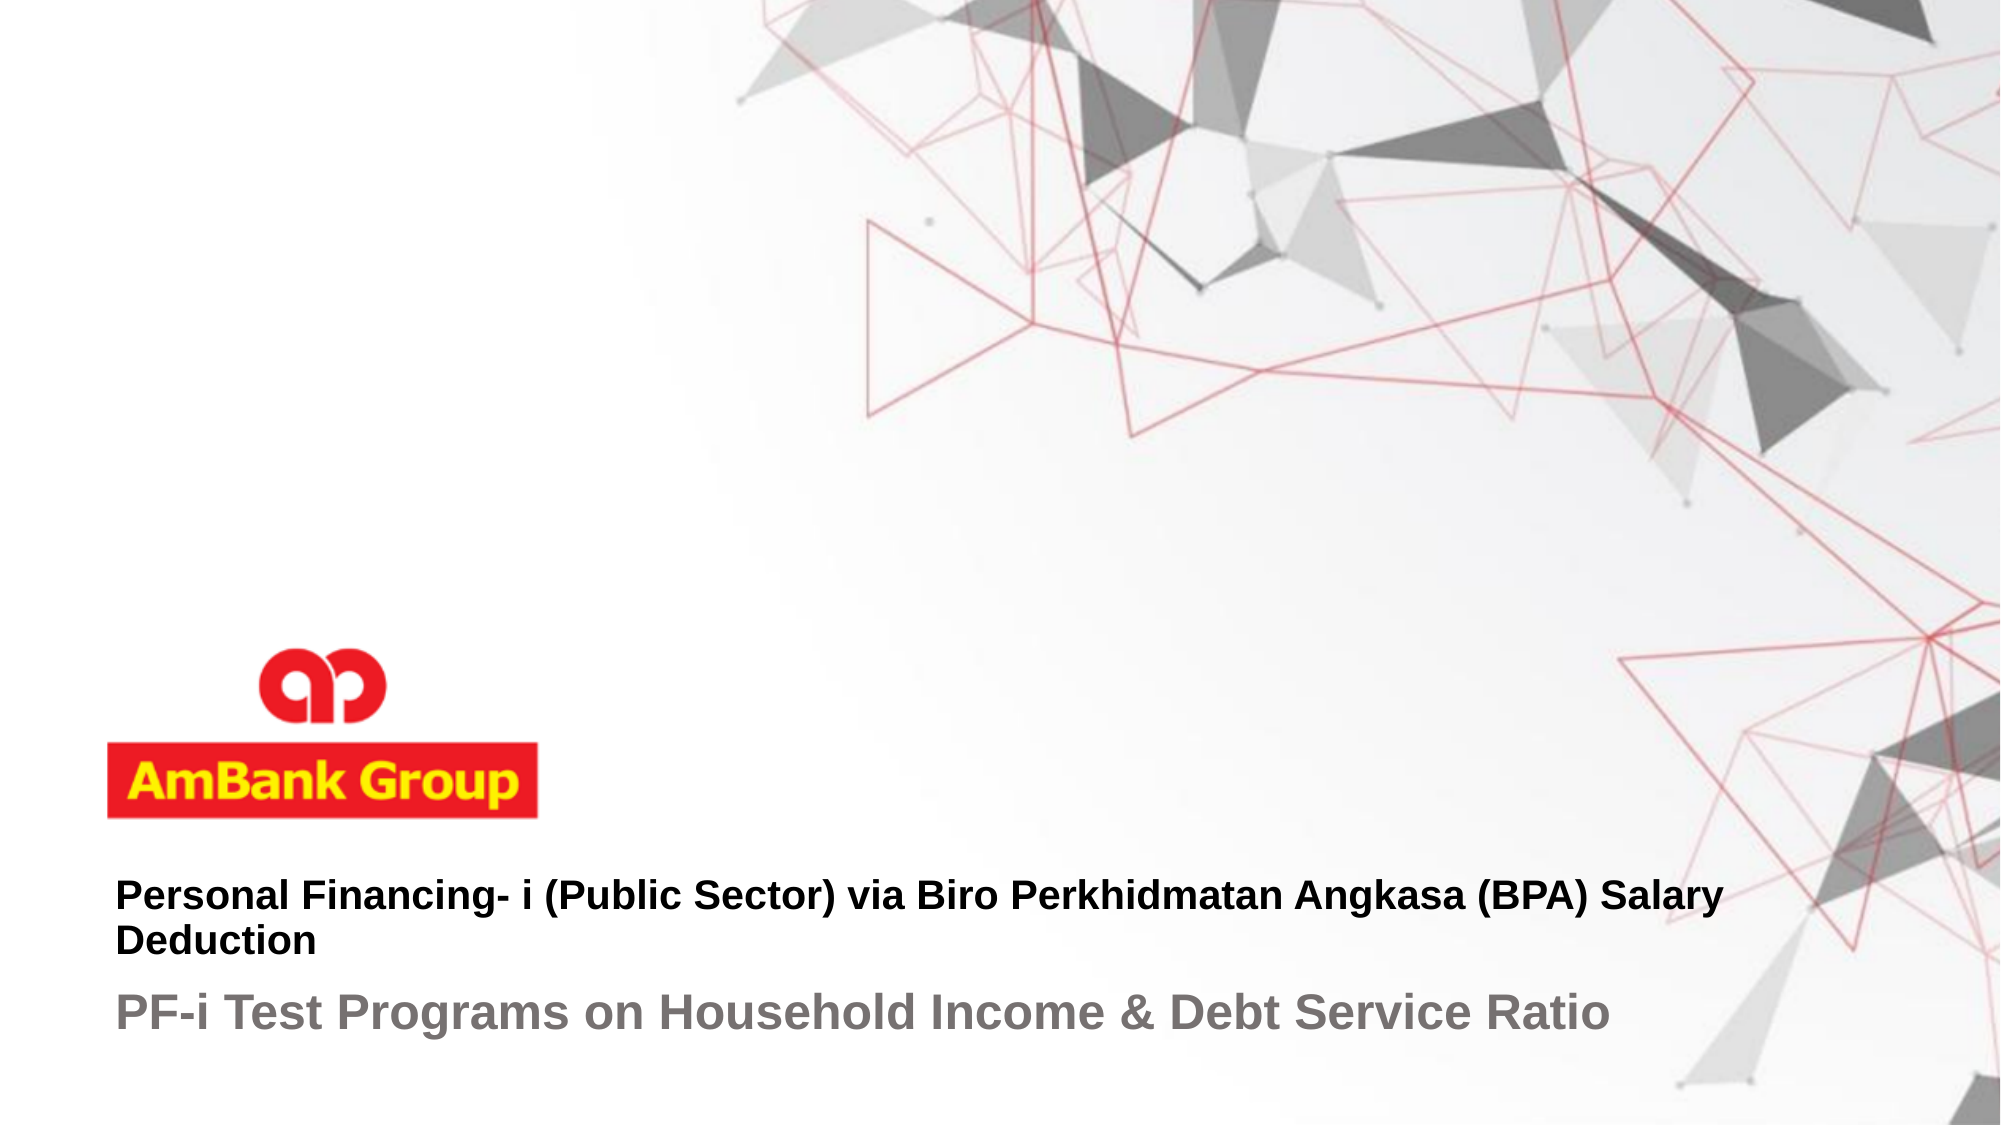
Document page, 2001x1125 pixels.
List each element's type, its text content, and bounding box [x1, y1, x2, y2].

title Personal Financing- i (Public Sector) via Biro Perkhidmatan Angkasa (BPA) Salary Deduction [100, 865, 1937, 972]
picture [0, 0, 2001, 1125]
subtitle PF-i Test Programs on Household Income & Debt Service Ratio [100, 971, 1666, 1057]
